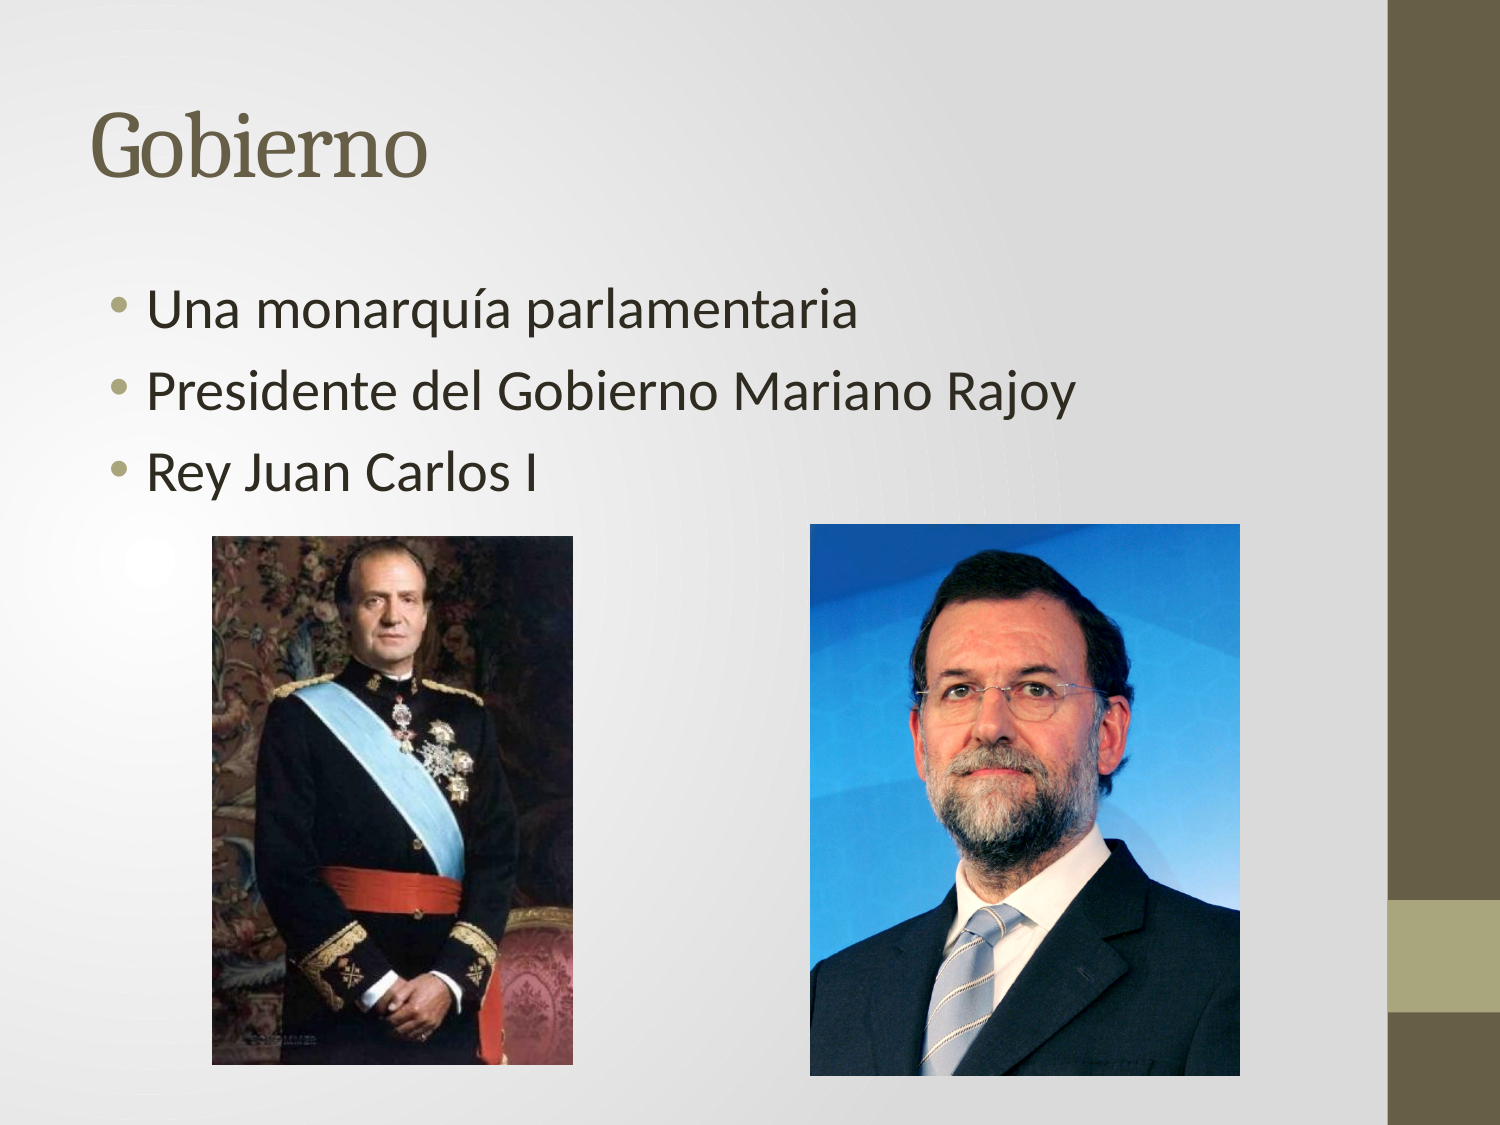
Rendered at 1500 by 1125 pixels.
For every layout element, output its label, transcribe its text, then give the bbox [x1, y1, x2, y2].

picture [211, 535, 574, 1066]
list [810, 524, 1240, 1077]
list Una monarquía parlamentaria Presidente del Gobierno Mariano Rajoy Rey Juan Carlos I [75, 262, 1100, 1005]
title Gobierno [75, 45, 1325, 233]
